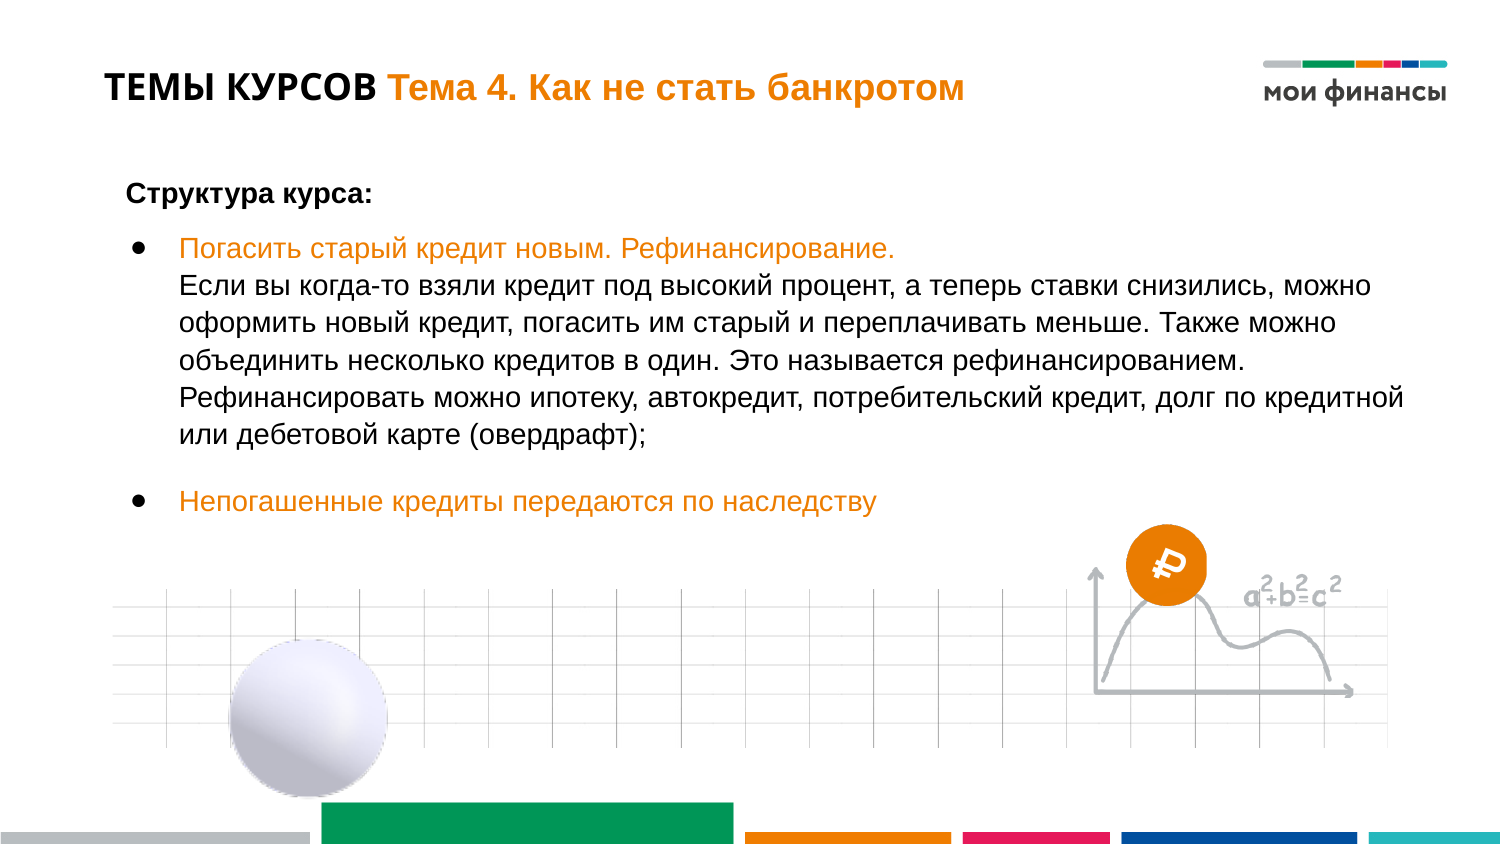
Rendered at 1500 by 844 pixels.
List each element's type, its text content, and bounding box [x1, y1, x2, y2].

title ТЕМЫ КУРСОВ Тема 4. Как не стать банкротом [103, 62, 1234, 174]
picture [0, 0, 1500, 844]
list Структура курса: Погасить старый кредит новым. Рефинансирование. Если вы когда-то взяли кредит под высокий процент, а теперь ставки снизились, можно оформить новый кредит, погасить им старый и переплачивать меньше. Также можно объединить несколько кредитов в один. Это называется рефинансированием. Рефинансировать можно ипотеку, автокредит, потребительский кредит, долг по кредитной или дебетовой карте (овердрафт); Непогашенные кредиты передаются по наследству [103, 174, 1446, 747]
